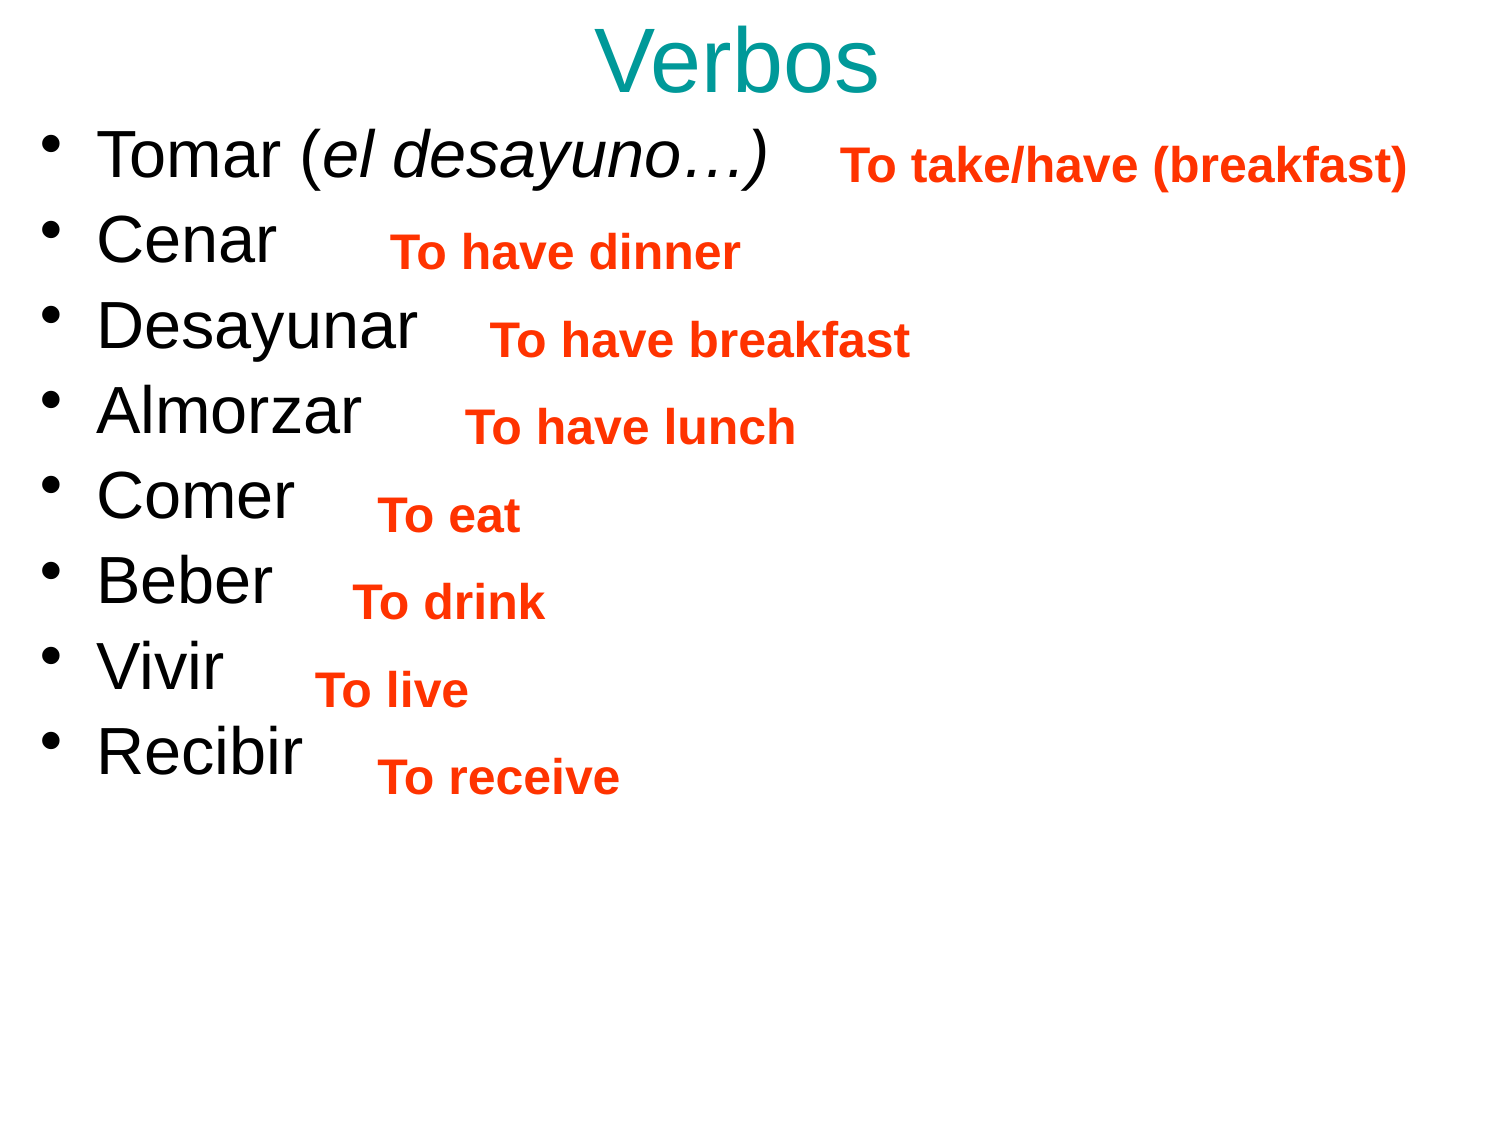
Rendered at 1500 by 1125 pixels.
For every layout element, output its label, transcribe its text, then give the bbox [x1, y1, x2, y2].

text_box To drink [337, 562, 750, 663]
text_box To eat [362, 474, 775, 575]
title Verbos [75, 0, 1400, 112]
text_box To have breakfast [474, 299, 988, 401]
text_box To have dinner [375, 212, 788, 313]
list Tomar (el desayuno…) Cenar Desayunar Almorzar Comer Beber Vivir Recibir [24, 112, 1500, 1063]
text_box To live [300, 649, 713, 750]
text_box To take/have (breakfast) [825, 124, 1450, 226]
text_box To have lunch [450, 387, 863, 488]
text_box To receive [362, 737, 775, 838]
